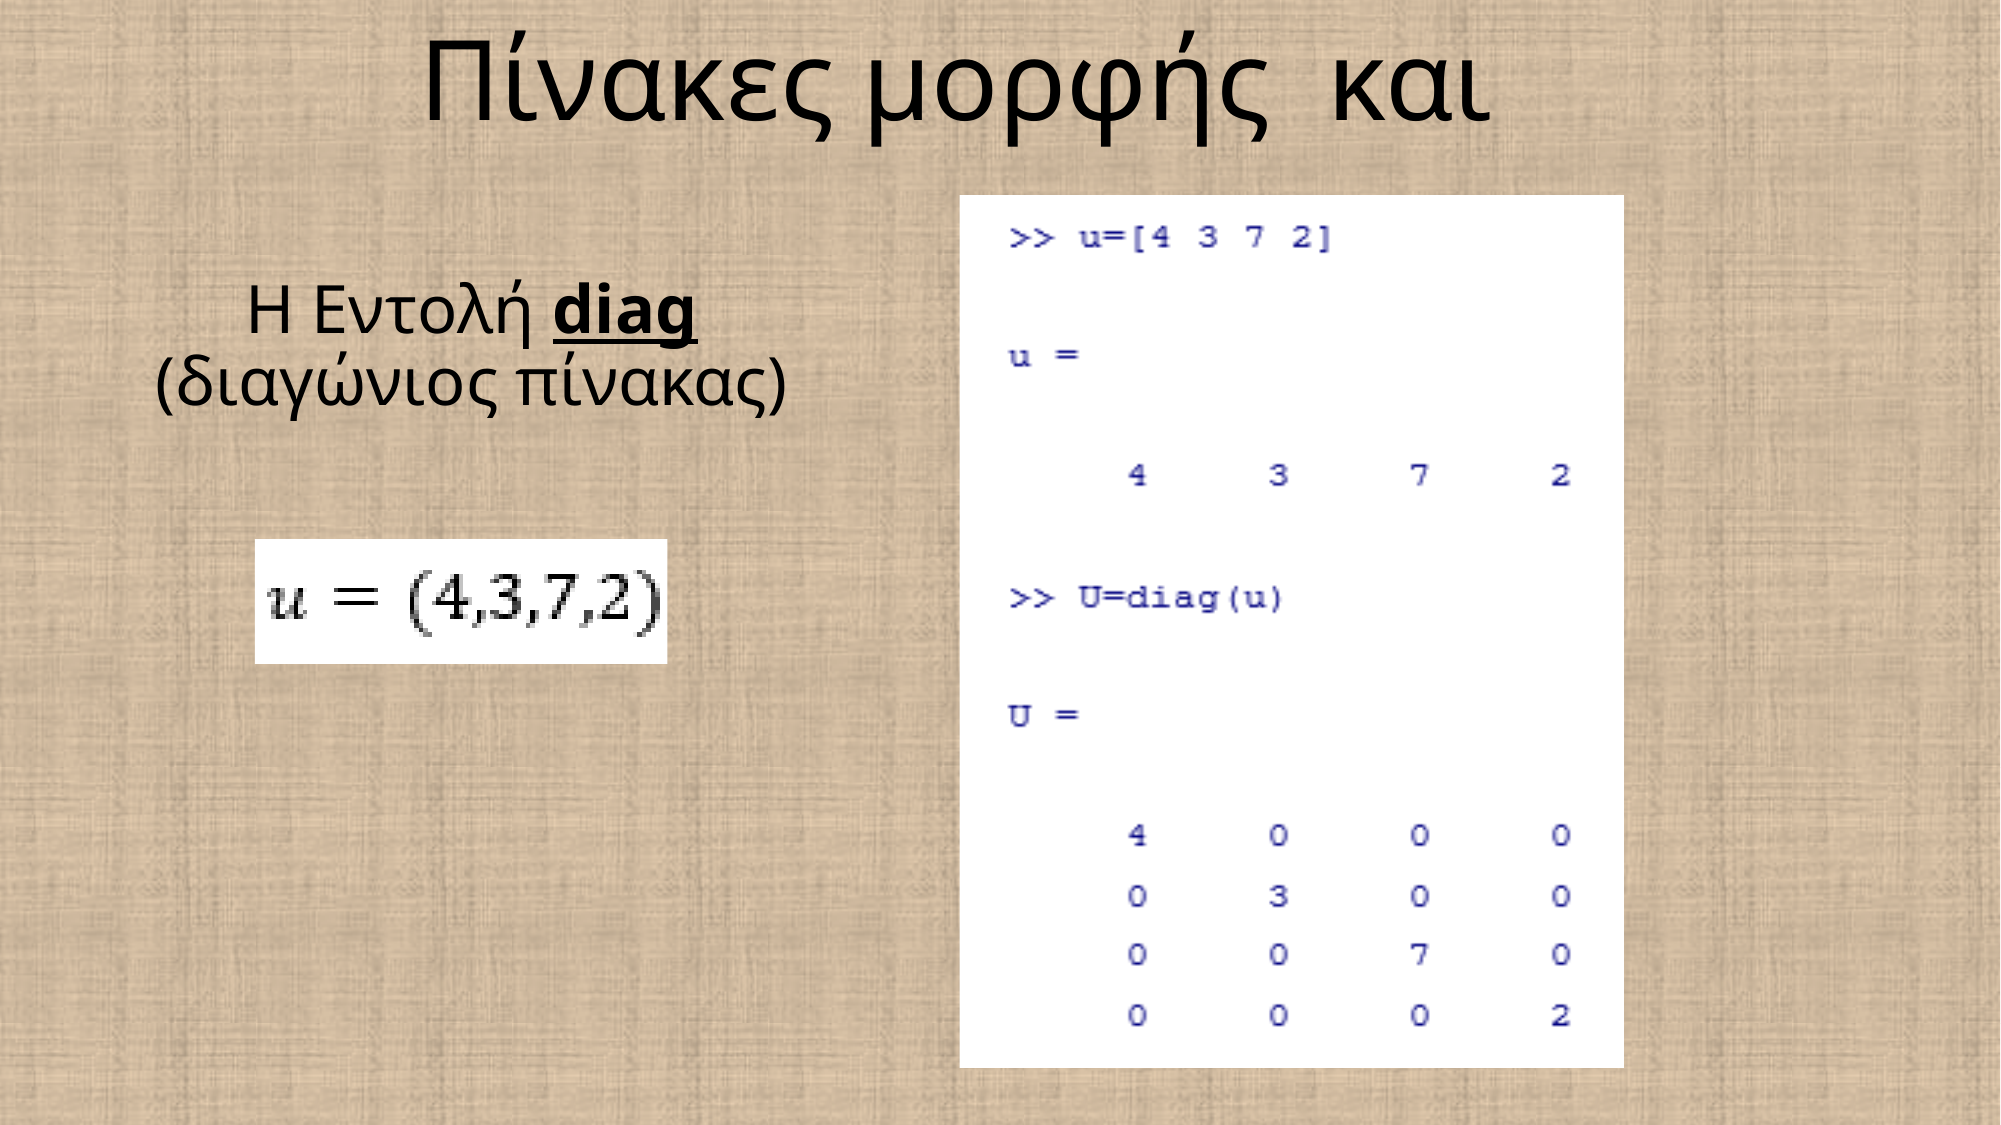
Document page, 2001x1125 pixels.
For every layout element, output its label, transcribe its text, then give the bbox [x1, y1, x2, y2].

picture [959, 195, 1626, 1068]
text_box Η Εντολή diag (διαγώνιος πίνακας) [96, 264, 847, 428]
picture [254, 539, 668, 665]
